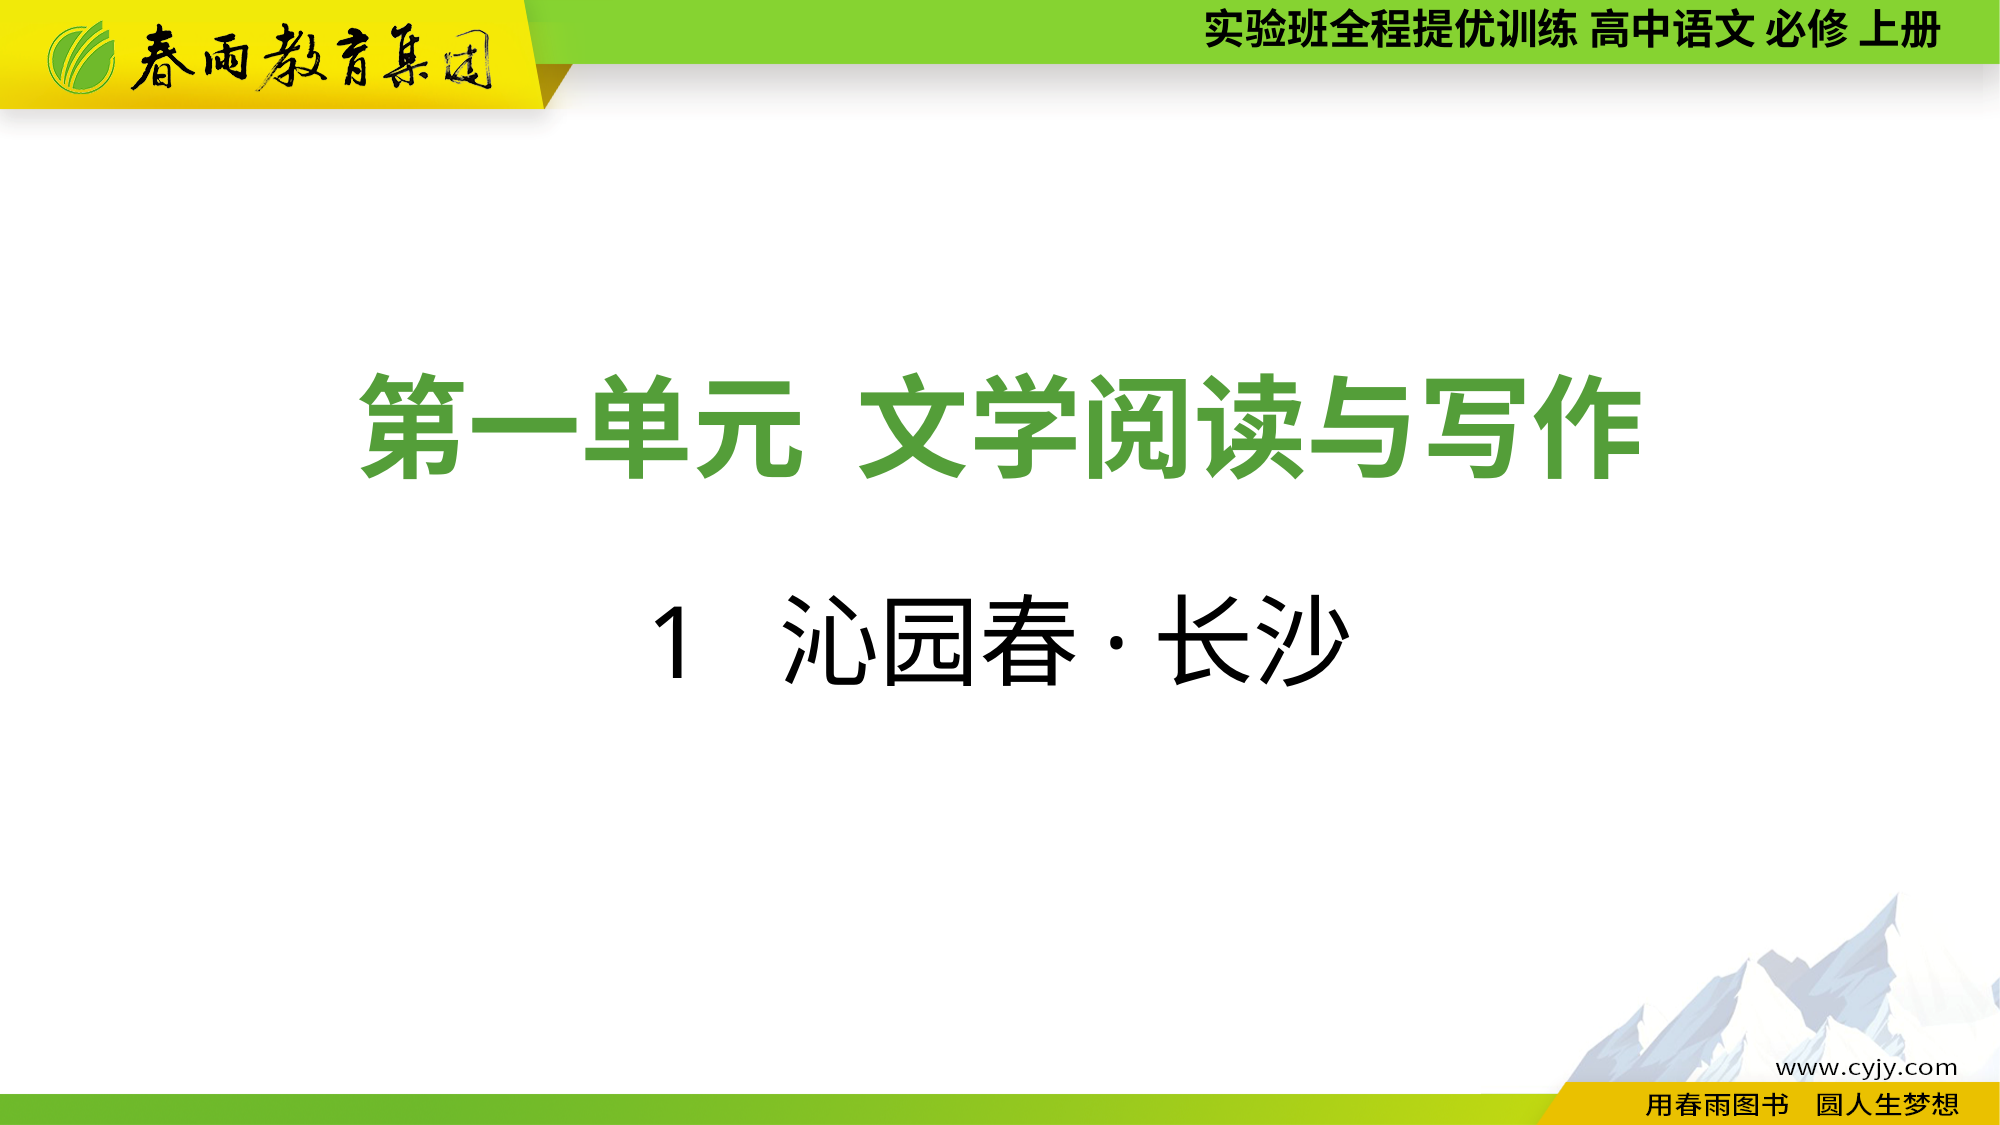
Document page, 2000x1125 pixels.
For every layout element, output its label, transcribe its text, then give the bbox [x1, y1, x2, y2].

text_box 第一单元 文学阅读与写作 [54, 282, 1946, 500]
text_box 1 沁园春·长沙 [54, 511, 1946, 706]
picture [0, 0, 2000, 1125]
